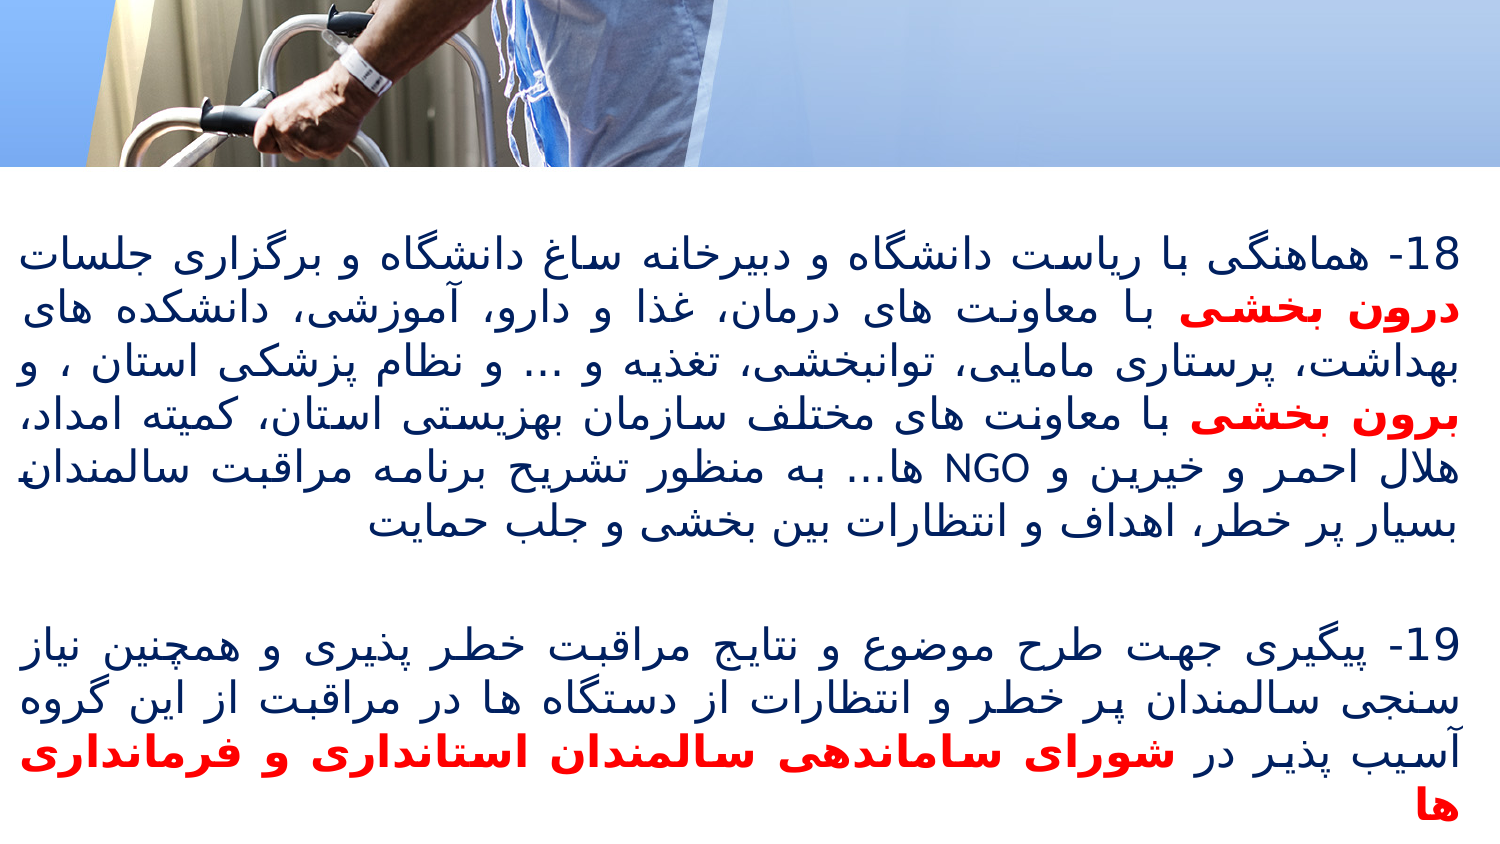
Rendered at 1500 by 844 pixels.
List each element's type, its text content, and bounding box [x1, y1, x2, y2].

list 18- هماهنگی با ریاست دانشگاه و دبیرخانه ساغ دانشگاه و برگزاری جلسات درون بخشی با معاونت های درمان، غذا و دارو، آموزشی، دانشکده های بهداشت، پرستاری مامایی، توانبخشی، تغذیه و ... و نظام پزشکی استان ، و برون بخشی با معاونت های مختلف سازمان بهزیستی استان، کمیته امداد، هلال احمر و خیرین و NGO ها... به منظور تشریح برنامه مراقبت سالمندان بسیار پر خطر، اهداف و انتظارات بین بخشی و جلب حمایت 19- پیگیری جهت طرح موضوع و نتایج مراقبت خطر پذیری و همچنین نیاز سنجی سالمندان پر خطر و انتظارات از دستگاه ها در مراقبت از این گروه آسیب پذیر در شورای ساماندهی سالمندان استانداری و فرمانداری ها [0, 217, 1477, 844]
picture [0, 0, 1500, 844]
